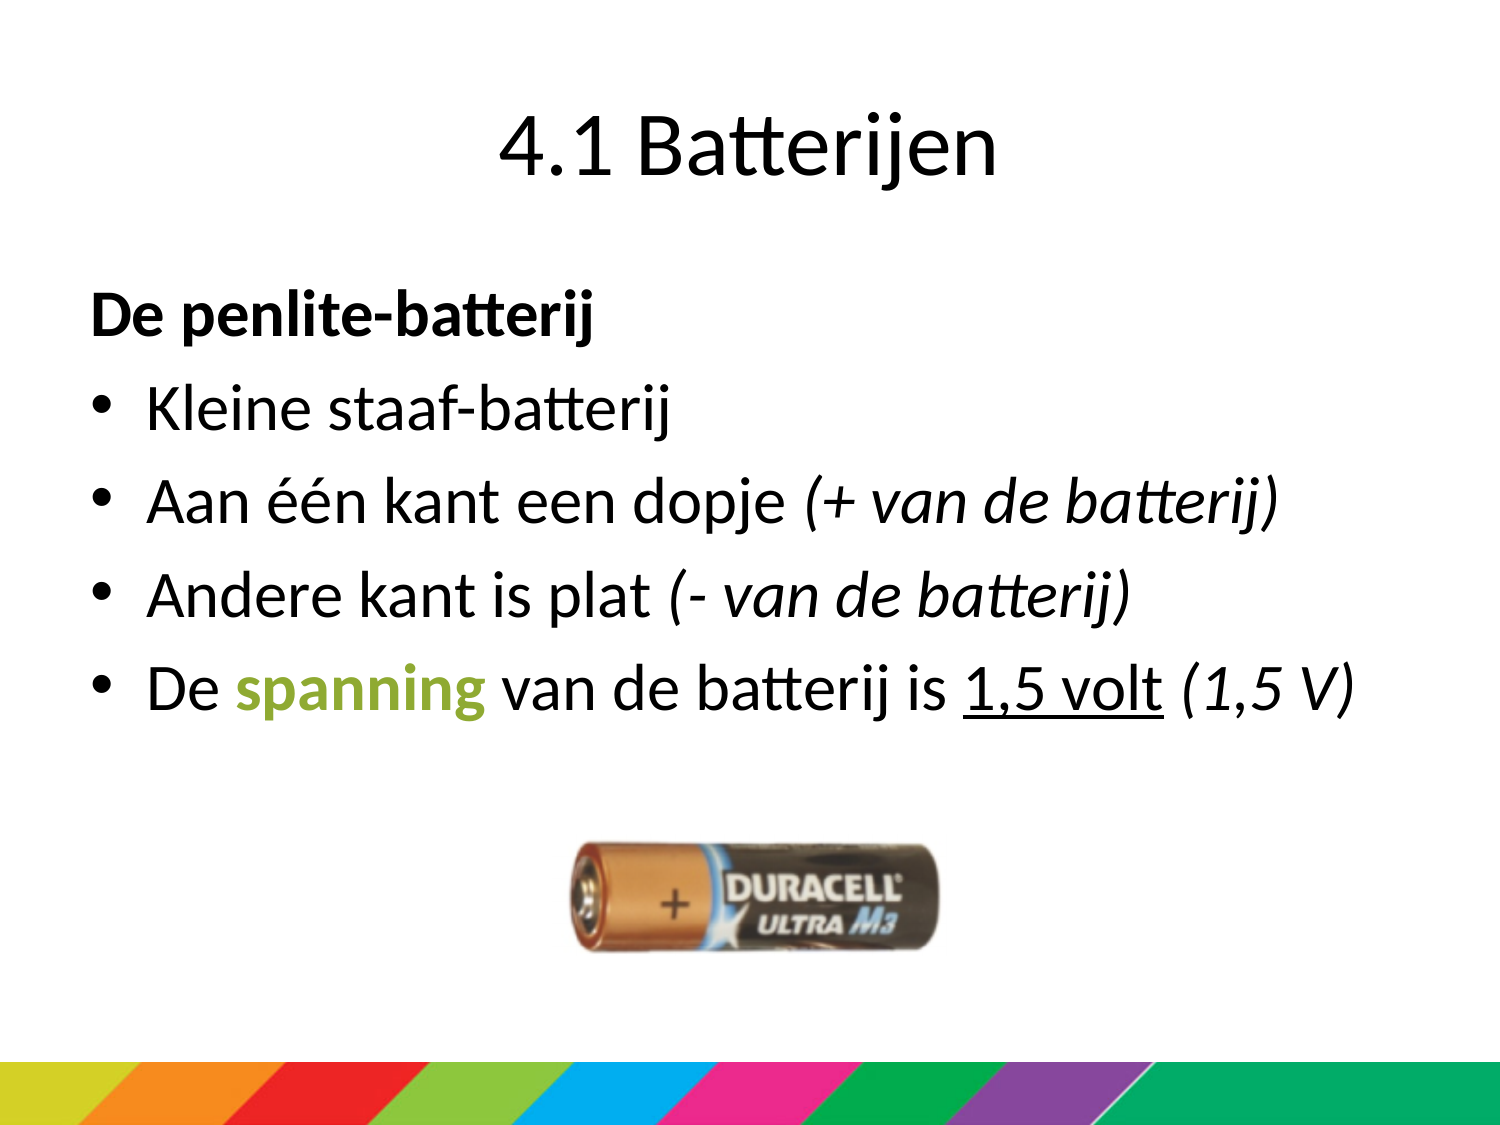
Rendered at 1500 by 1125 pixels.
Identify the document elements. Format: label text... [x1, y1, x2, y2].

picture [553, 697, 1500, 1125]
list De penlite-batterij Kleine staaf-batterij Aan één kant een dopje (+ van de batterij) Andere kant is plat (- van de batterij) De spanning van de batterij is 1,5 volt (1,5 V) [75, 262, 1425, 1005]
picture [0, 1062, 574, 1125]
title 4.1 Batterijen [75, 45, 1425, 233]
